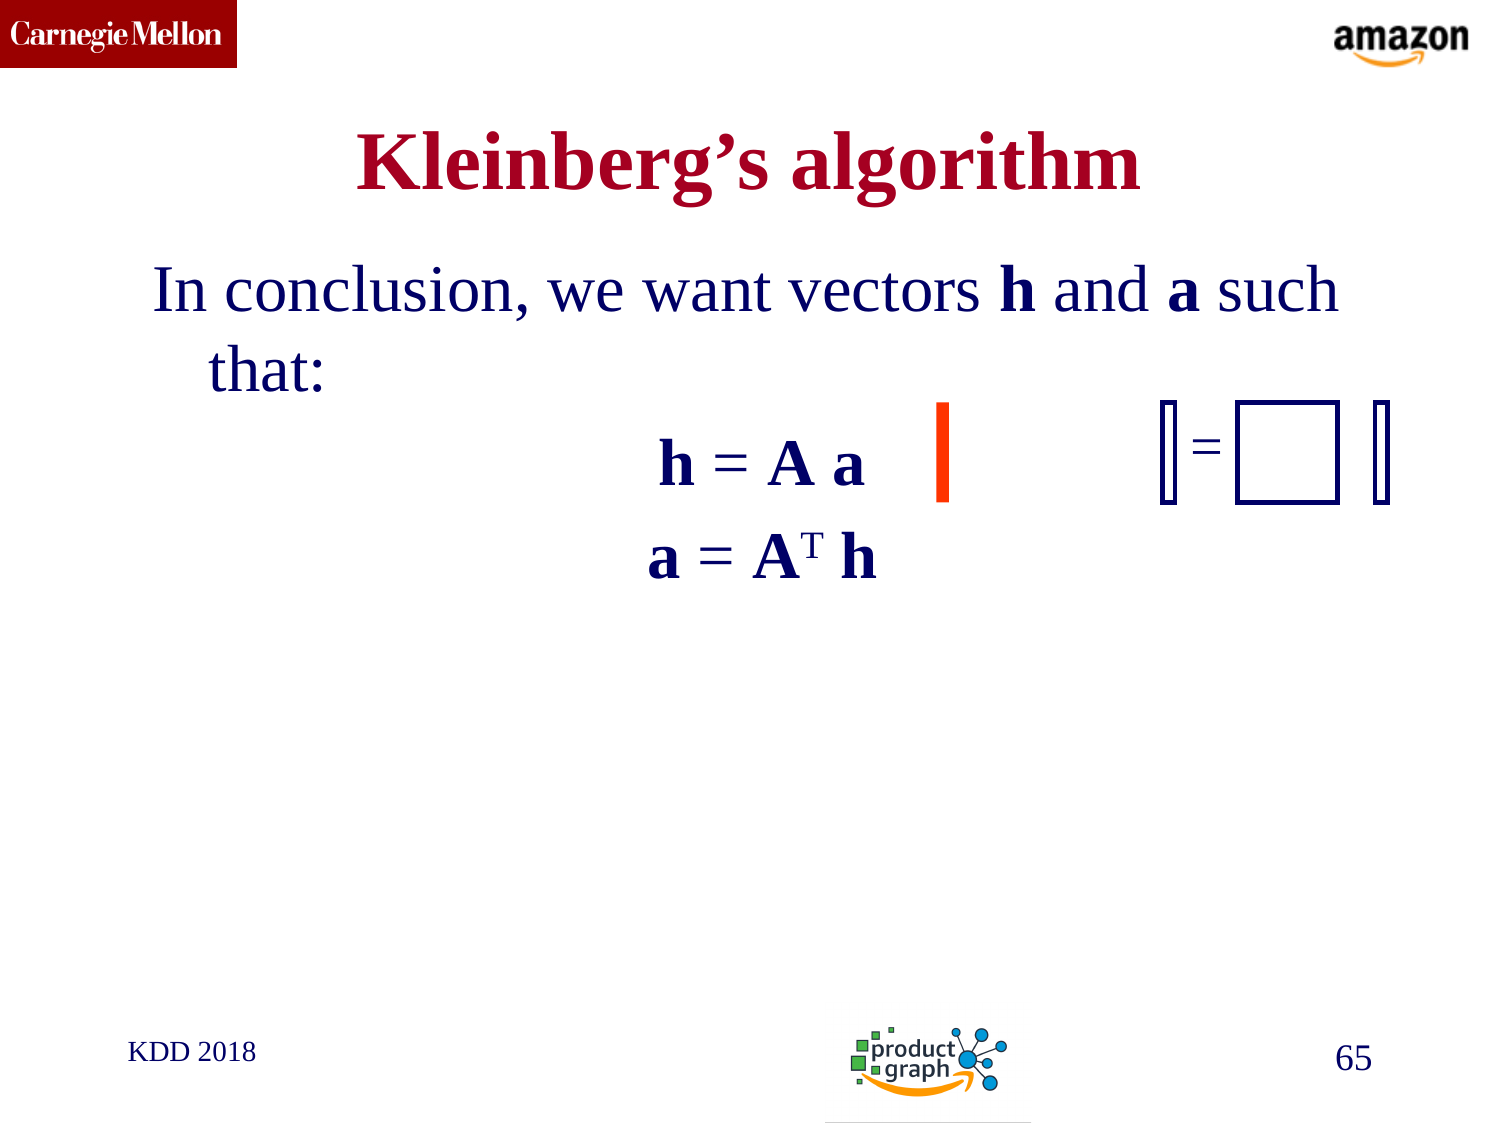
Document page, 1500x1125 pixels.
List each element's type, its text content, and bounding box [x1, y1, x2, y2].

list In conclusion, we want vectors h and a such that: h = A a a = AT h [137, 237, 1388, 1001]
text_box [936, 402, 949, 503]
slide_number KDD 2018 [112, 1024, 426, 1101]
picture [1322, 4, 1484, 88]
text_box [1162, 400, 1388, 503]
title Kleinberg’s algorithm [112, 99, 1388, 213]
slide_number 65 [1074, 1024, 1388, 1101]
picture [0, 0, 237, 68]
